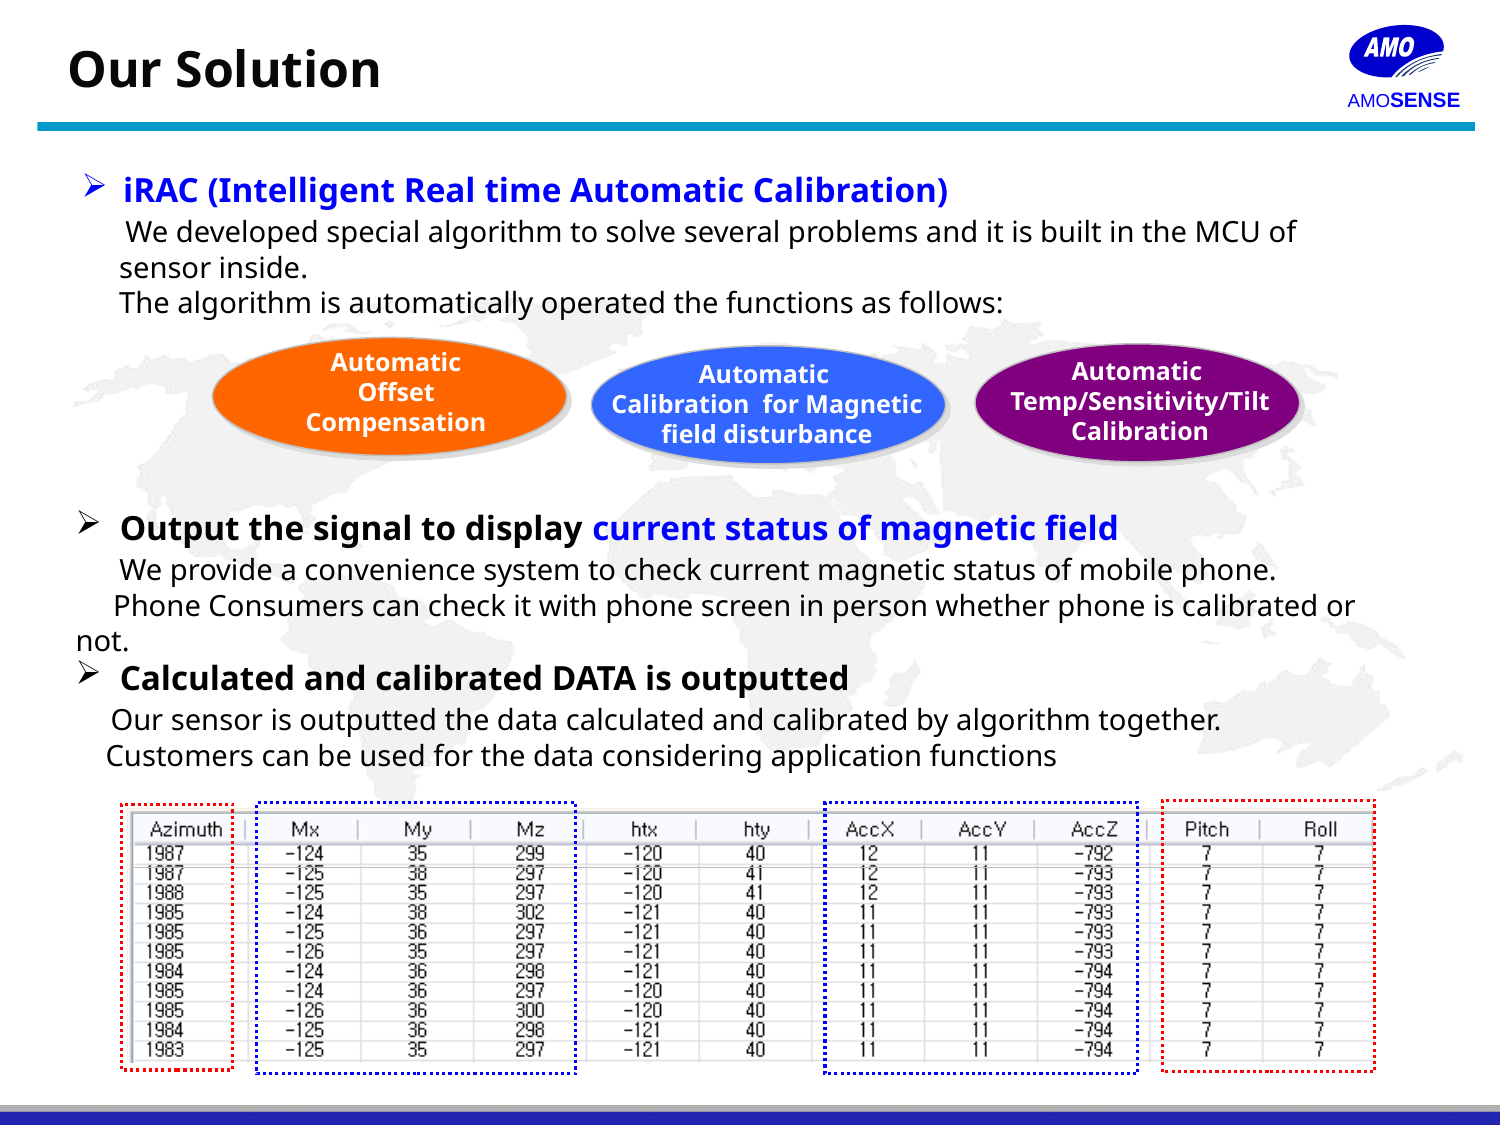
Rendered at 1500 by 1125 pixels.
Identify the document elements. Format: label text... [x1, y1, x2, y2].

text_box [1293, 386, 1300, 420]
text_box [1051, 453, 1223, 462]
text_box Automatic Offset Compensation [281, 339, 511, 444]
text_box Output the signal to display current status of magnetic field We provide a convenience system to check current magnetic status of mobile phone. Phone Consumers can check it with phone screen in person whether phone is calibrated or not. [61, 499, 1413, 649]
text_box [695, 345, 842, 351]
text_box Calculated and calibrated DATA is outputted Our sensor is outputted the data calculated and calibrated by algorithm together. Customers can be used for the data considering application functions [61, 649, 1442, 779]
text_box Automatic Temp/Sensitivity/Tilt Calibration [988, 348, 1293, 453]
text_box [1076, 343, 1198, 348]
text_box [121, 804, 233, 812]
text_box iRAC (Intelligent Real time Automatic Calibration) We developed special algorithm to solve several problems and it is built in the MCU of sensor inside. The algorithm is automatically operated the functions as follows: [67, 162, 1463, 327]
text_box [1162, 800, 1375, 807]
text_box [680, 456, 857, 464]
text_box [212, 349, 281, 444]
text_box [35, 120, 1477, 133]
text_box Our Solution [67, 37, 463, 114]
text_box [511, 353, 567, 440]
picture [0, 1105, 1500, 1125]
text_box Automatic Calibration for Magnetic field disturbance [594, 351, 940, 456]
text_box [940, 390, 946, 420]
text_box [256, 802, 576, 806]
text_box [284, 444, 495, 456]
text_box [126, 808, 1376, 1063]
text_box [974, 379, 988, 427]
text_box [824, 802, 1138, 806]
